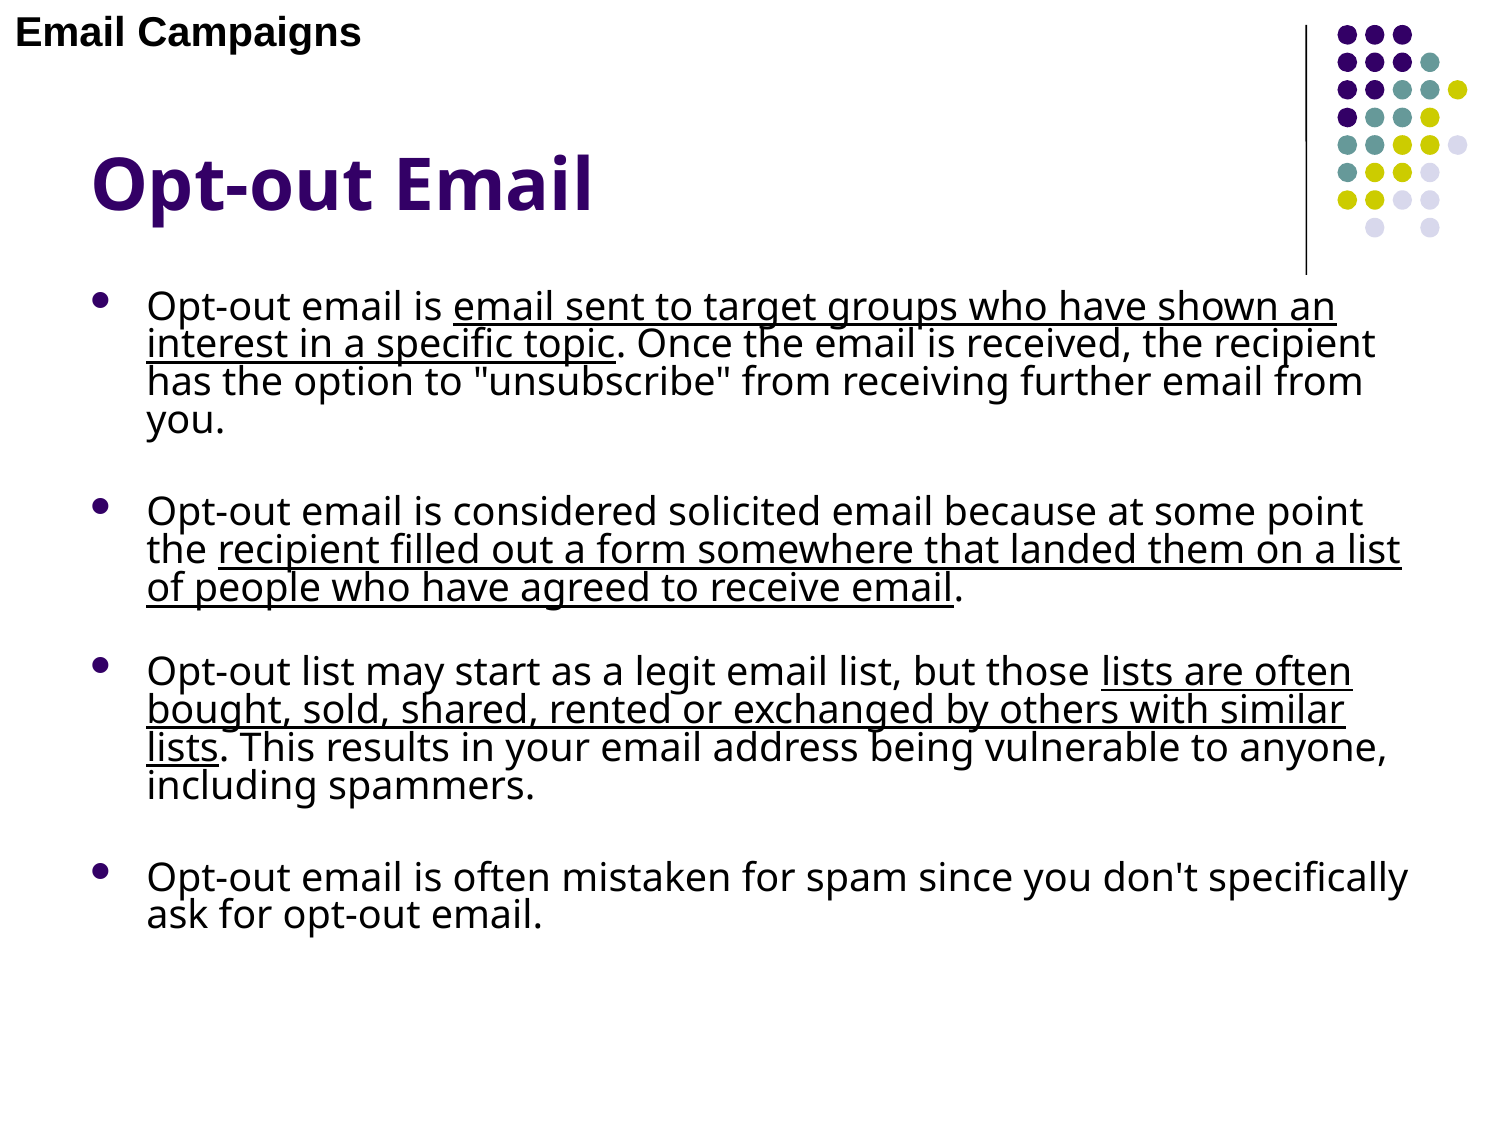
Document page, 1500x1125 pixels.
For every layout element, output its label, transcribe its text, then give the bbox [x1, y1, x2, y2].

text_box Email Campaigns [0, 0, 389, 63]
list Opt-out email is email sent to target groups who have shown an interest in a specific topic. Once the email is received, the recipient has the option to "unsubscribe" from receiving further email from you. Opt-out email is considered solicited email because at some point the recipient filled out a form somewhere that landed them on a list of people who have agreed to receive email. Opt-out list may start as a legit email list, but those lists are often bought, sold, shared, rented or exchanged by others with similar lists. This results in your email address being vulnerable to anyone, including spammers. Opt-out email is often mistaken for spam since you don't specifically ask for opt-out email. [75, 282, 1425, 1006]
title Opt-out Email [75, 125, 1313, 233]
